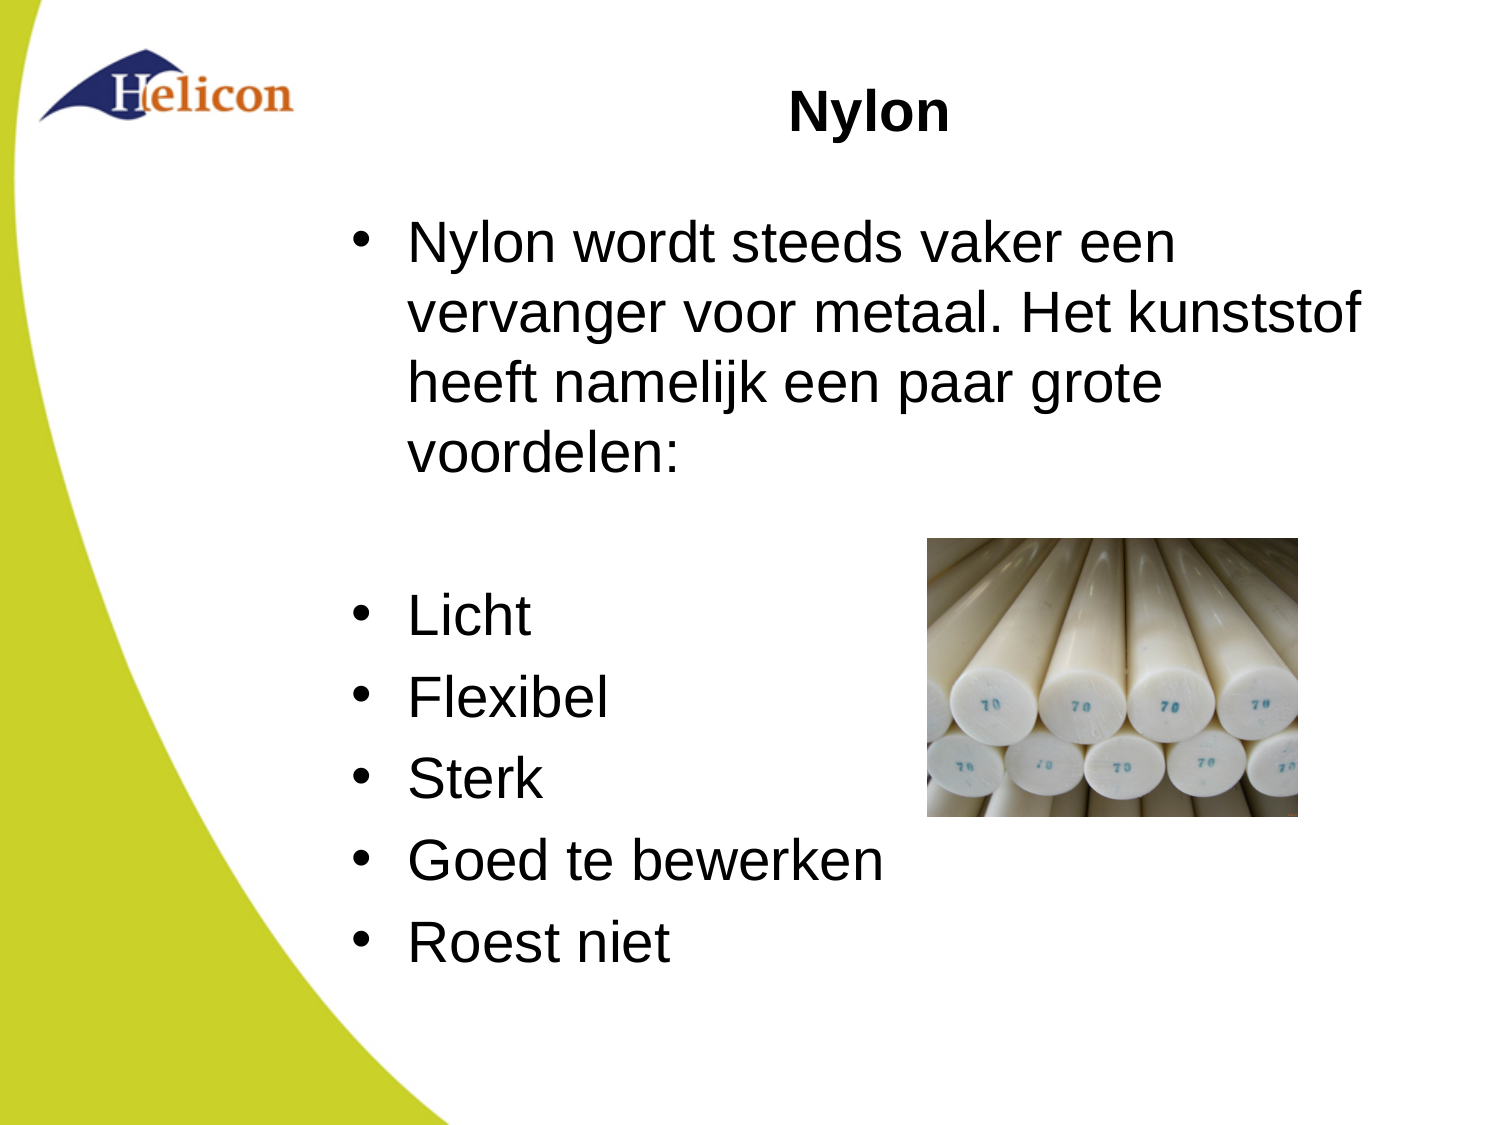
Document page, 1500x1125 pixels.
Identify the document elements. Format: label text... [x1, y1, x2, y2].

picture [0, 0, 1500, 1125]
list Nylon wordt steeds vaker een vervanger voor metaal. Het kunststof heeft namelijk een paar grote voordelen: Licht Flexibel Sterk Goed te bewerken Roest niet [336, 196, 1425, 1005]
title Nylon [324, 54, 1415, 161]
